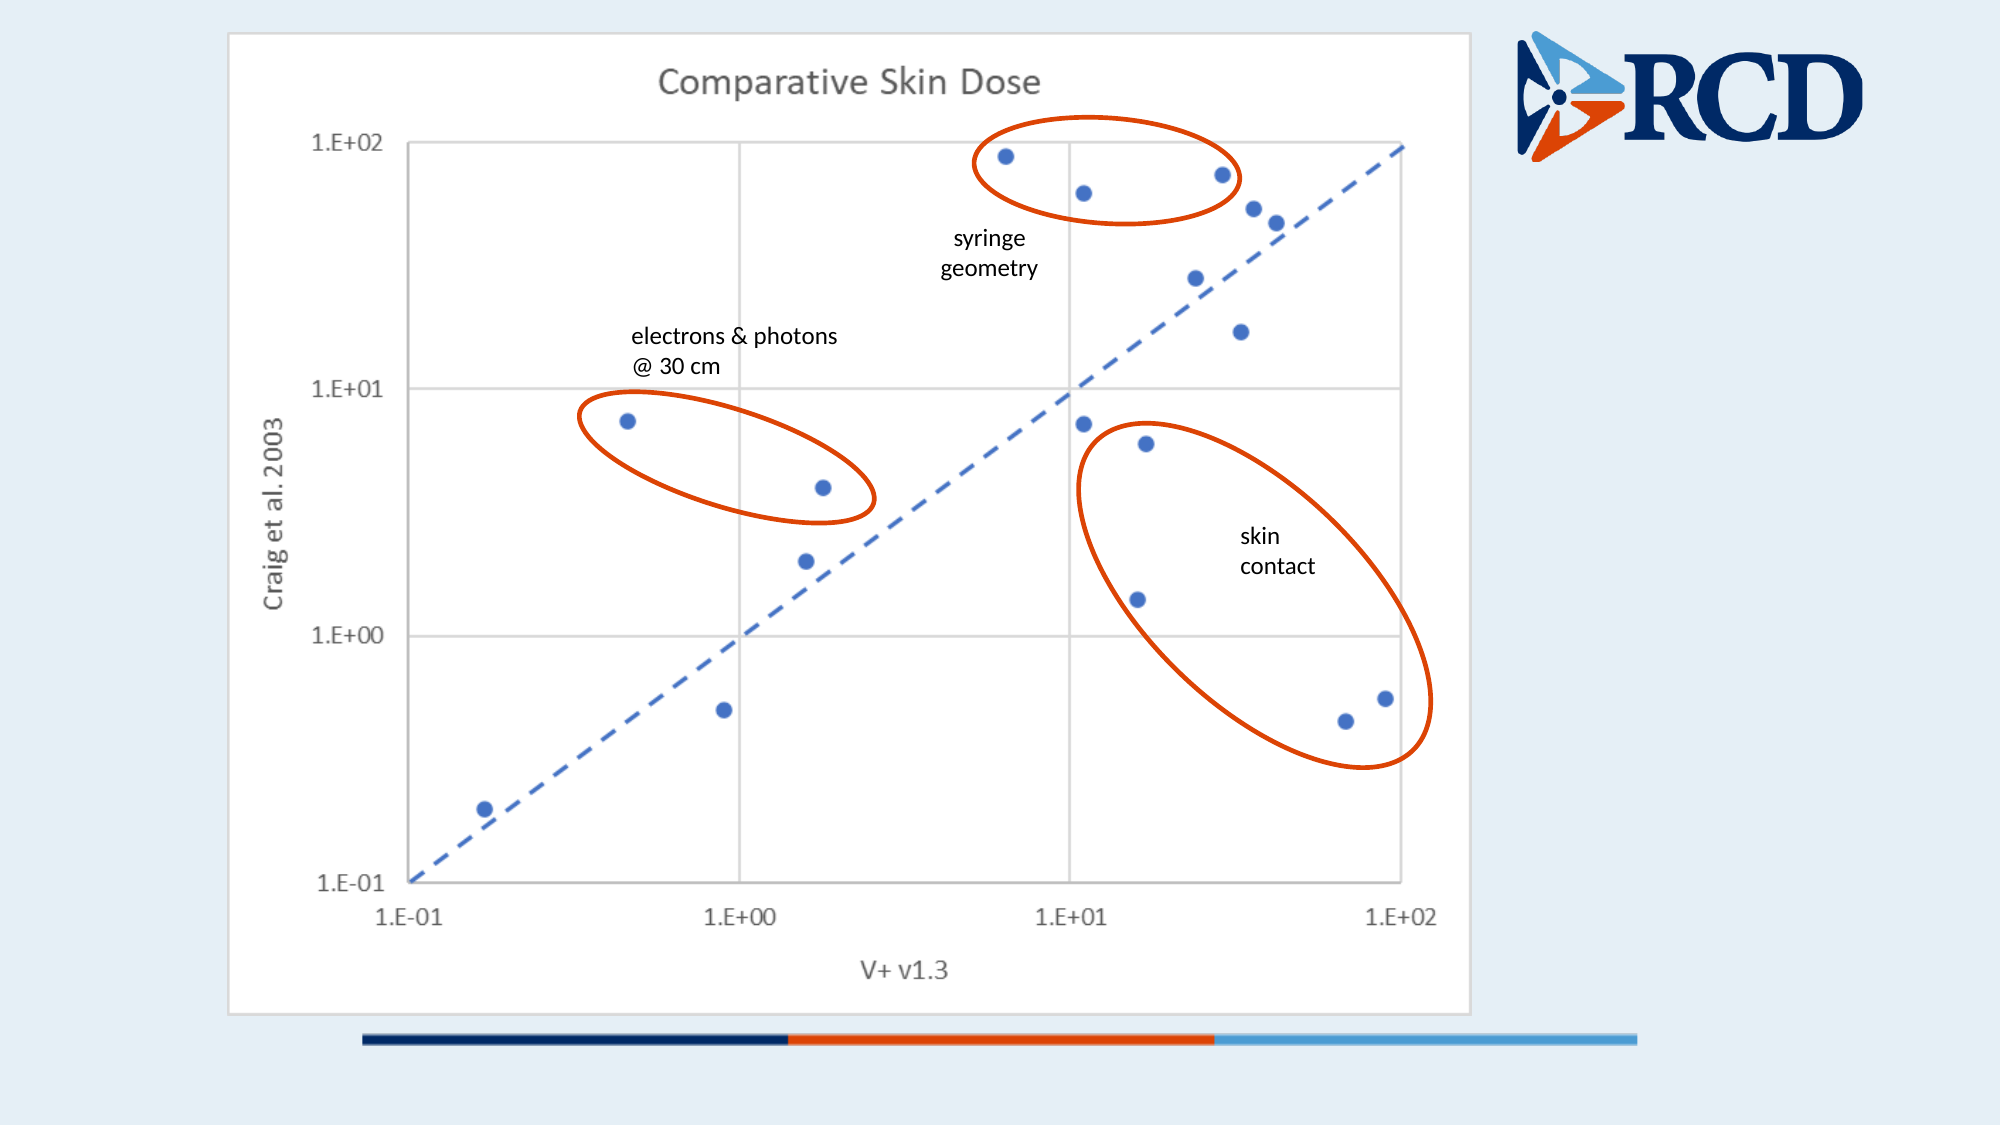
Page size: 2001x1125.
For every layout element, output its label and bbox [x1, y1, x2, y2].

picture [227, 32, 1472, 1016]
text_box [1146, 374, 1363, 817]
text_box [925, 117, 1241, 290]
text_box [572, 312, 881, 507]
